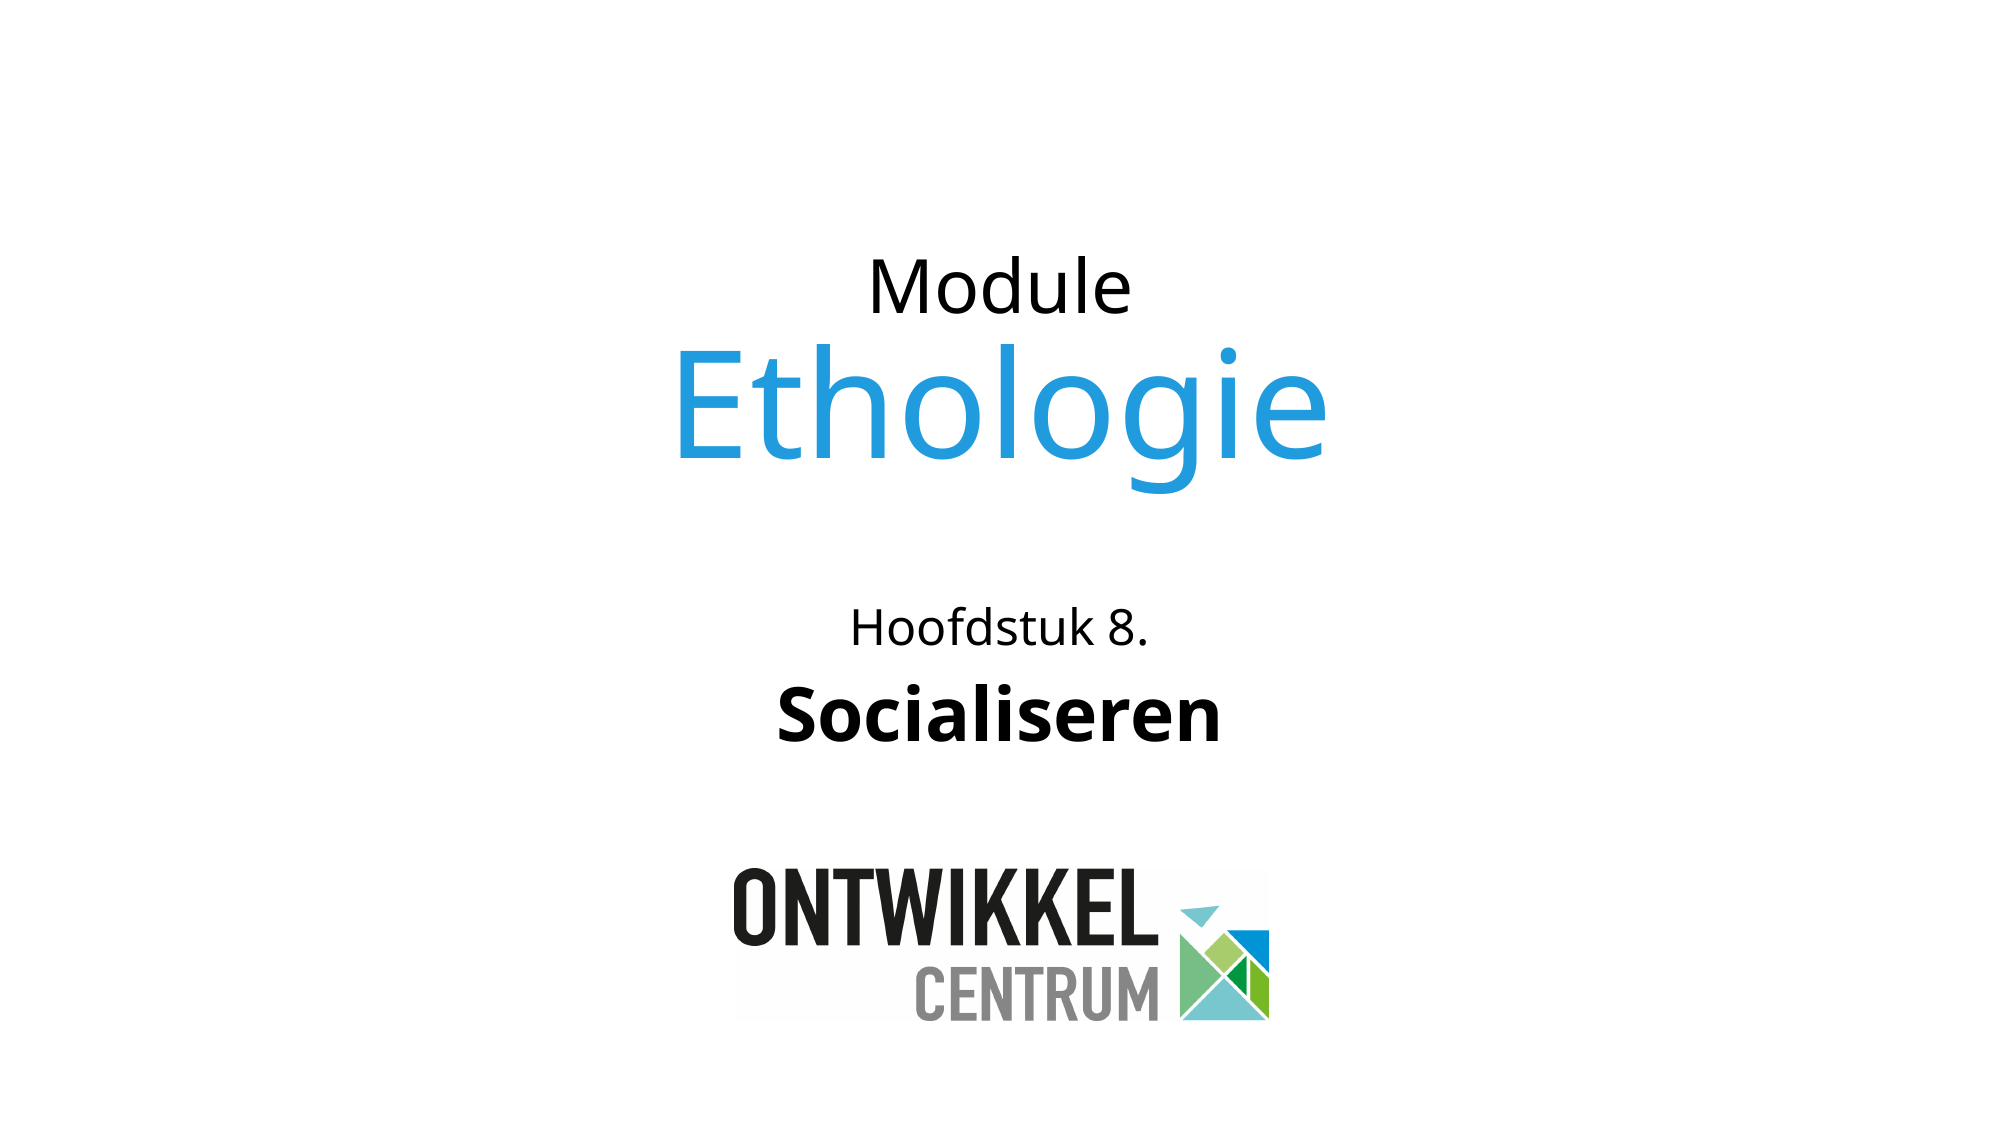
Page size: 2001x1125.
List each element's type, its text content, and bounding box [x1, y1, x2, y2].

title Module Ethologie [249, 107, 1750, 499]
picture [734, 868, 1269, 1021]
subtitle Hoofdstuk 8. Socialiseren [249, 514, 1750, 786]
